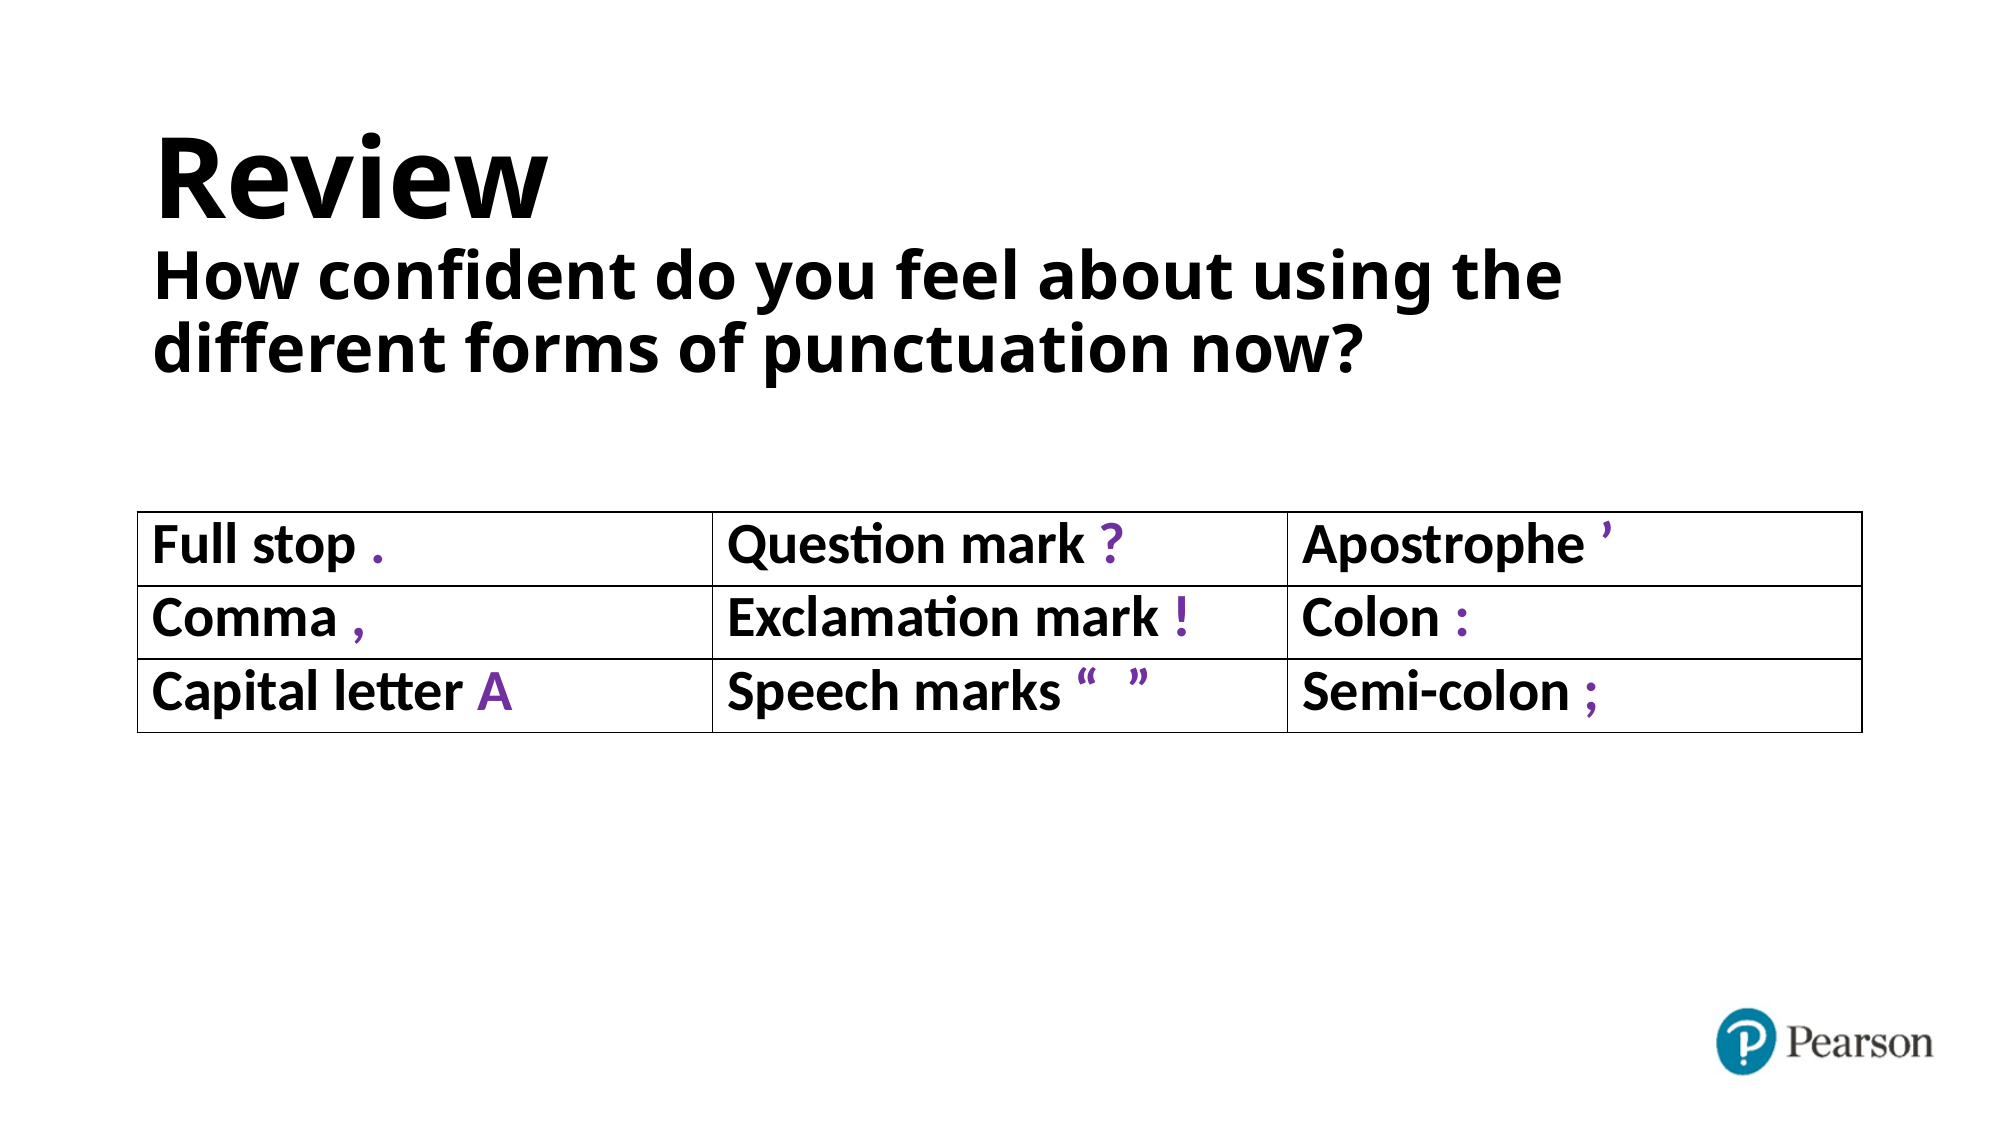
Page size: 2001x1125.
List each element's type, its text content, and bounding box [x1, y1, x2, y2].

table_cell Speech marks “ ” [713, 660, 1287, 732]
table_cell Colon : [1288, 587, 1861, 658]
table_cell Comma , [138, 587, 712, 658]
table_header Full stop . [138, 513, 712, 585]
table_cell Semi-colon ; [1288, 660, 1861, 732]
picture [1706, 993, 1944, 1086]
table_header Apostrophe ’ [1288, 513, 1861, 585]
table_cell Exclamation mark ! [713, 587, 1287, 658]
title Review How confident do you feel about using the different forms of punctuation now? [137, 59, 1863, 448]
table_cell Capital letter A [138, 660, 712, 732]
table_header Question mark ? [713, 513, 1287, 585]
